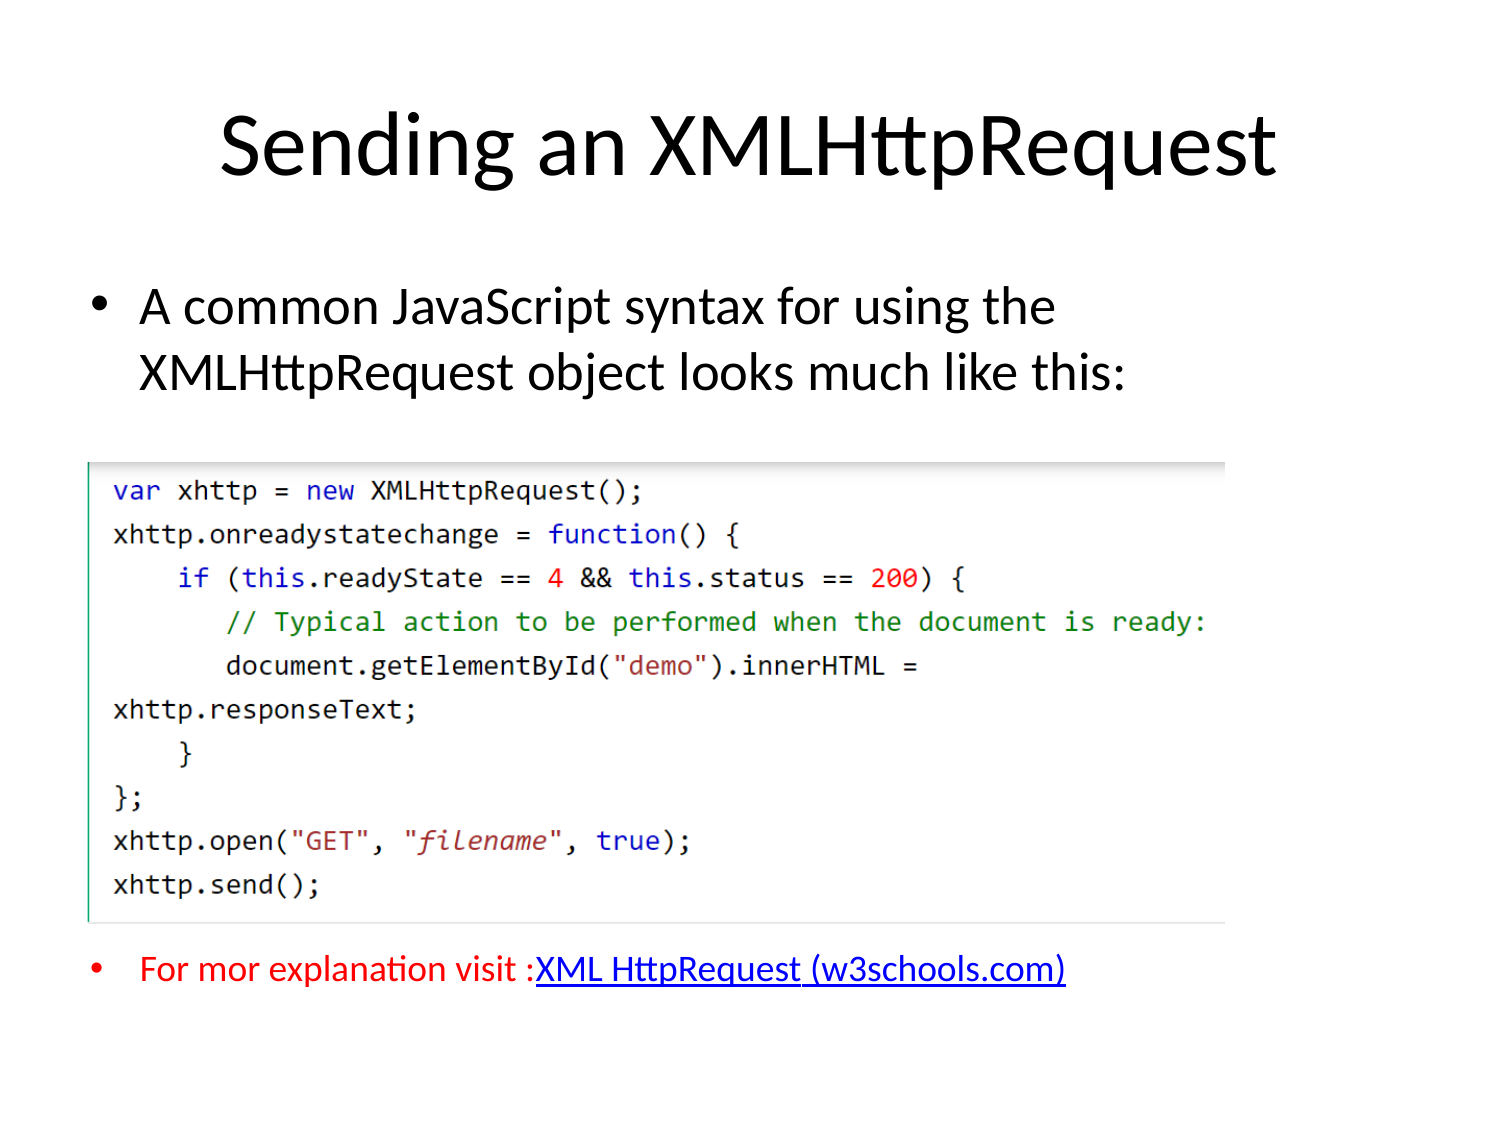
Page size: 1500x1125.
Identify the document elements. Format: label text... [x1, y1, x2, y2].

title Sending an XMLHttpRequest [75, 45, 1425, 233]
list A common JavaScript syntax for using the XMLHttpRequest object looks much like this: For mor explanation visit :XML HttpRequest (w3schools.com) [75, 262, 1425, 1005]
picture [87, 462, 1226, 925]
